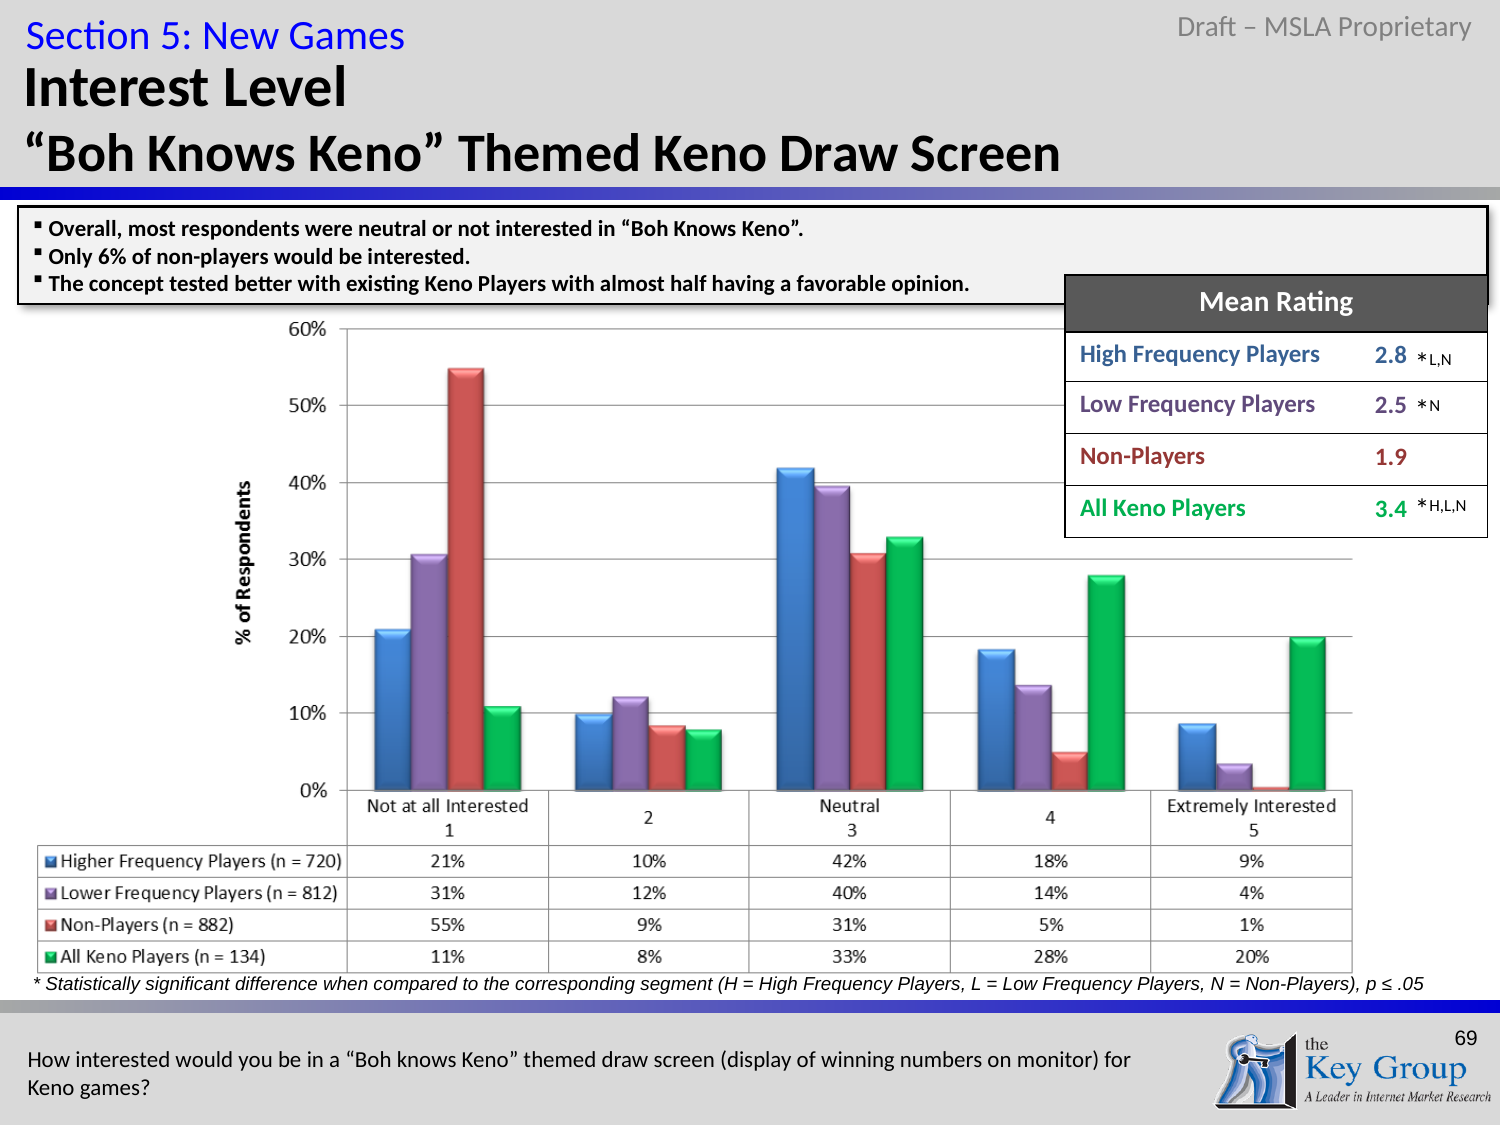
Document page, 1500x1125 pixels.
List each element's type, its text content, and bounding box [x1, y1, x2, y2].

picture [0, 303, 1377, 984]
table_cell 1.9 [1381, 434, 1487, 485]
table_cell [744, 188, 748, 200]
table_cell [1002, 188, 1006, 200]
table_cell 2.8 [1381, 333, 1487, 381]
text_box *H,L,N [1400, 483, 1495, 534]
table_cell 47% [920, 188, 925, 200]
table_cell 3.4 [1381, 486, 1487, 537]
text_box * Statistically significant difference when compared to the corresponding segment (H = High Frequency Players, L = Low Frequency Players, N = Non-Players), p ≤ .05 [0, 964, 1438, 1025]
table_cell 2.5 [1381, 382, 1400, 433]
text_box Overall, most respondents were neutral or not interested in “Boh Knows Keno”. Only 6% of non-players would be interested. The concept tested better with existing Keno Players with almost half having a favorable opinion. [18, 206, 1488, 302]
list How interested would you be in a “Boh knows Keno” themed draw screen (display of winning numbers on monitor) for Keno games? [12, 1037, 1188, 1086]
list Interest Level “Boh Knows Keno” Themed Keno Draw Screen [8, 40, 1500, 128]
text_box *N [1400, 383, 1495, 434]
text_box *L,N [1400, 337, 1495, 383]
list Section 5: New Games [10, 0, 1500, 40]
table_header Mean Rating [1066, 276, 1487, 331]
picture [1212, 1017, 1500, 1111]
